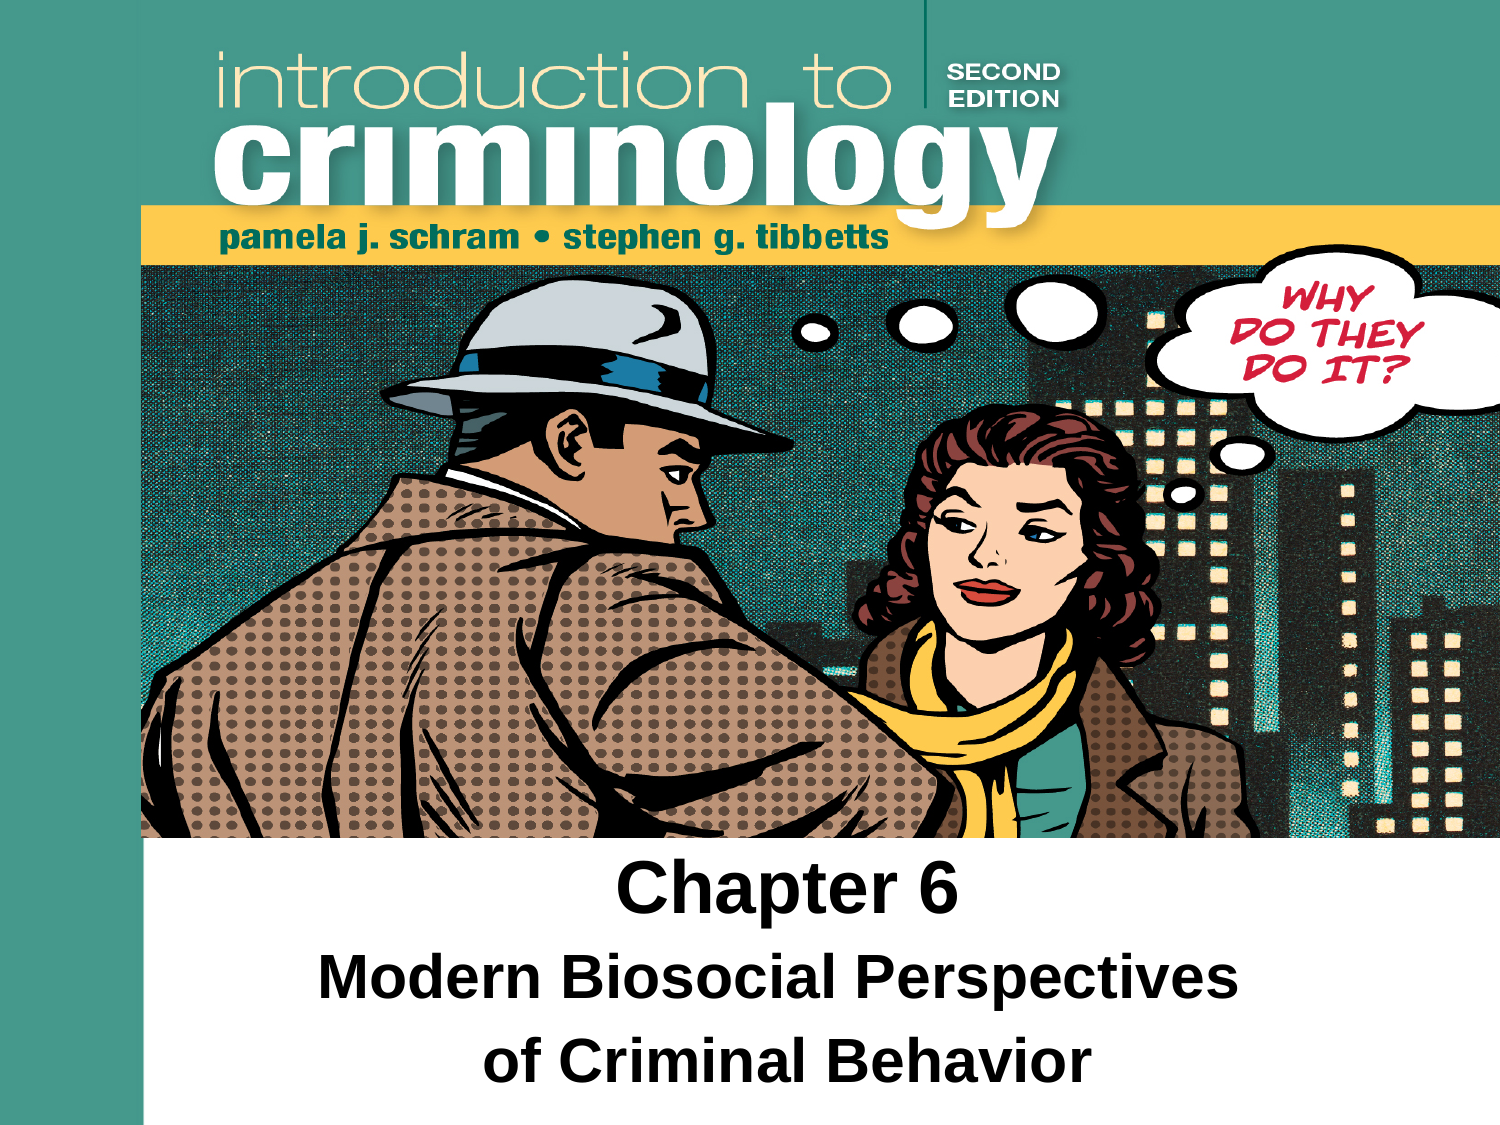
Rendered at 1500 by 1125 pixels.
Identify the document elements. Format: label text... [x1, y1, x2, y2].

picture [0, 0, 1500, 1125]
list Modern Biosocial Perspectives of Criminal Behavior [141, 937, 1435, 1108]
title Chapter 6 [461, 838, 1115, 937]
